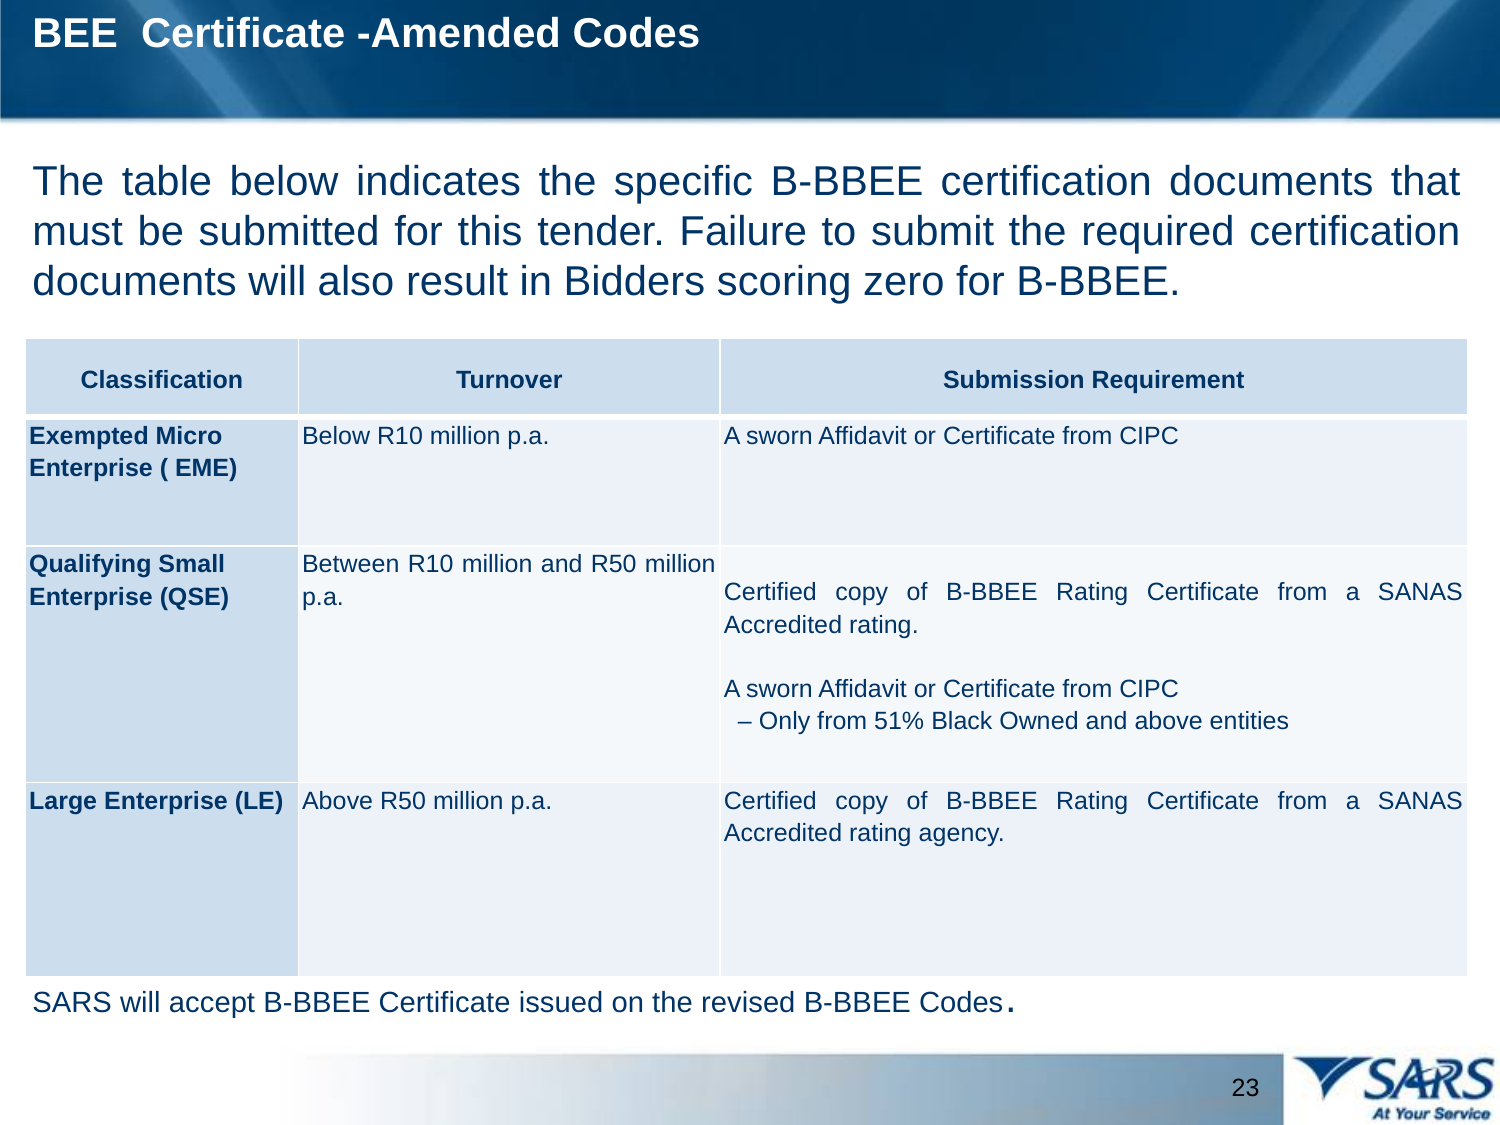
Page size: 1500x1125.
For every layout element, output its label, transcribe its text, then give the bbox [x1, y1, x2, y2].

table_cell Exempted Micro Enterprise ( EME) [26, 420, 298, 545]
table_header Turnover [299, 339, 719, 414]
table_cell A sworn Affidavit or Certificate from CIPC [721, 420, 1467, 545]
text_box The table below indicates the specific B-BBEE certification documents that must be submitted for this tender. Failure to submit the required certification documents will also result in Bidders scoring zero for B-BBEE. SARS will accept B-BBEE Certificate issued on the revised B-BBEE Codes. [17, 146, 1476, 1029]
table_header Submission Requirement [721, 339, 1467, 414]
table_cell Above R50 million p.a. [299, 783, 719, 976]
table_cell Below R10 million p.a. [299, 420, 719, 545]
table_cell Certified copy of B-BBEE Rating Certificate from a SANAS Accredited rating. A sworn Affidavit or Certificate from CIPC – Only from 51% Black Owned and above entities [721, 547, 1467, 782]
table_cell Qualifying Small Enterprise (QSE) [26, 547, 298, 782]
table_header Classification [26, 339, 298, 414]
table_cell Large Enterprise (LE) [26, 783, 298, 976]
text_box 23 [1216, 1063, 1288, 1116]
title BEE Certificate -Amended Codes [31, 17, 1485, 113]
table_cell Between R10 million and R50 million p.a. [299, 547, 719, 782]
picture [0, 0, 1500, 1125]
table_cell Certified copy of B-BBEE Rating Certificate from a SANAS Accredited rating agency. [721, 783, 1467, 976]
